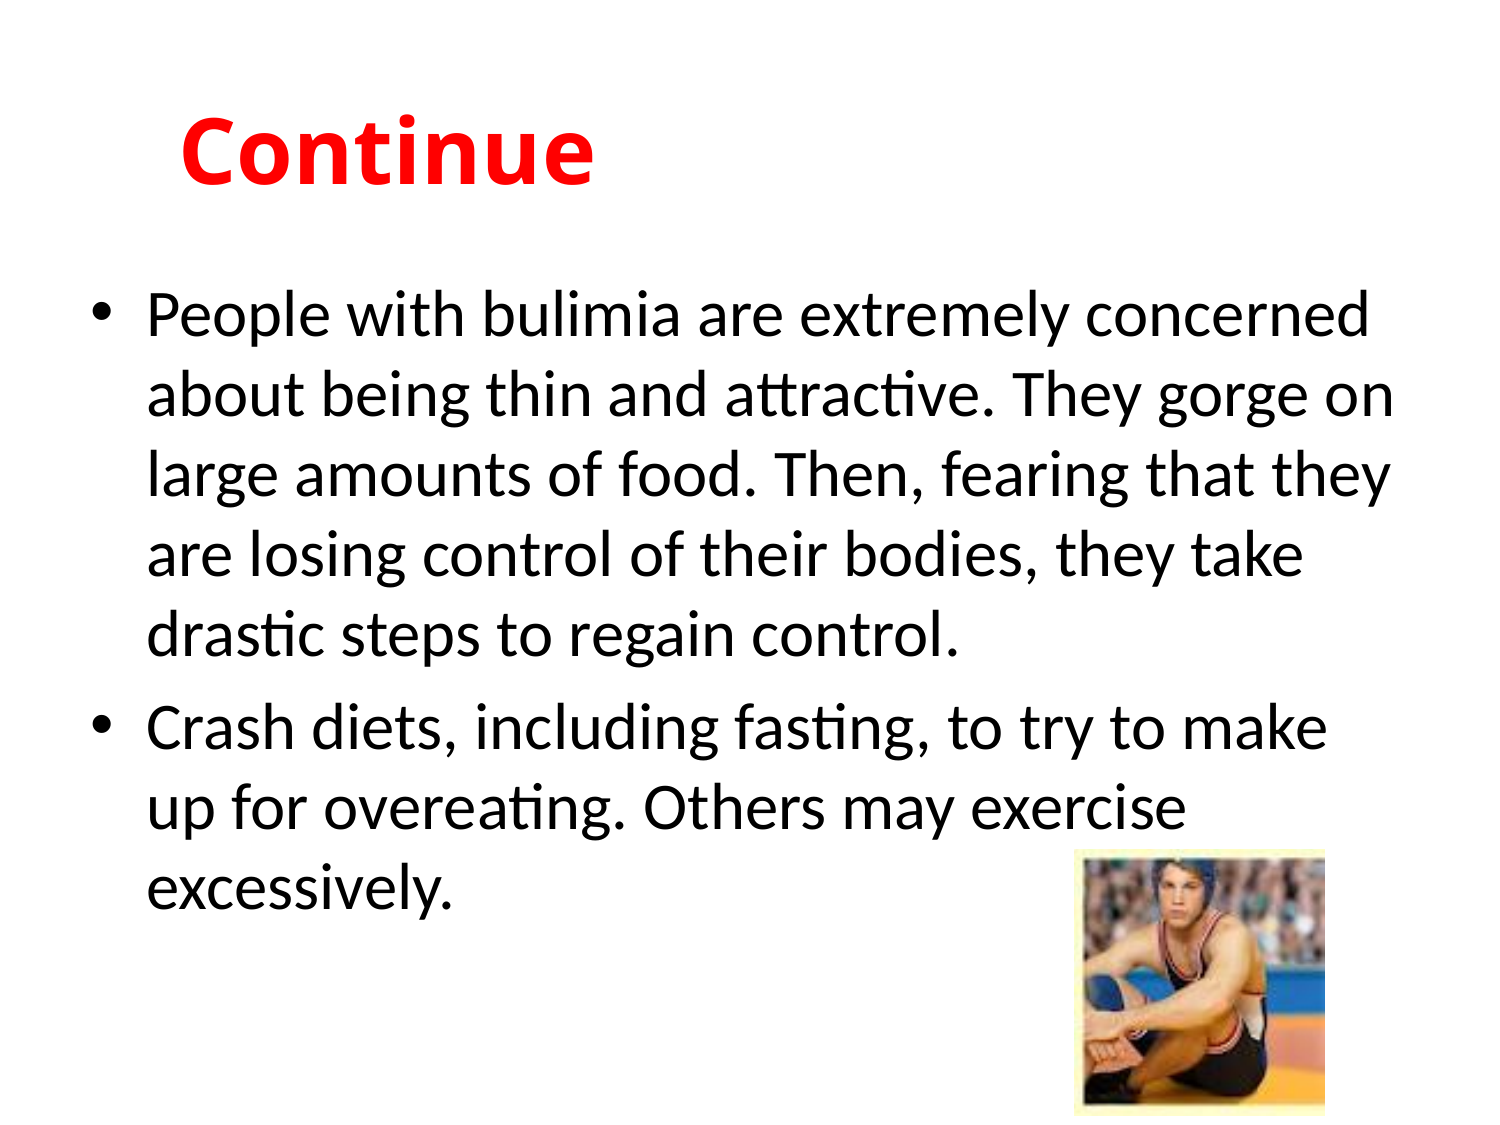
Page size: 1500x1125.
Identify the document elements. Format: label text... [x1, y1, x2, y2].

list People with bulimia are extremely concerned about being thin and attractive. They gorge on large amounts of food. Then, fearing that they are losing control of their bodies, they take drastic steps to regain control. Crash diets, including fasting, to try to make up for overeating. Others may exercise excessively. [75, 262, 1425, 1005]
picture [1074, 849, 1326, 1116]
title Continue [75, 45, 700, 250]
